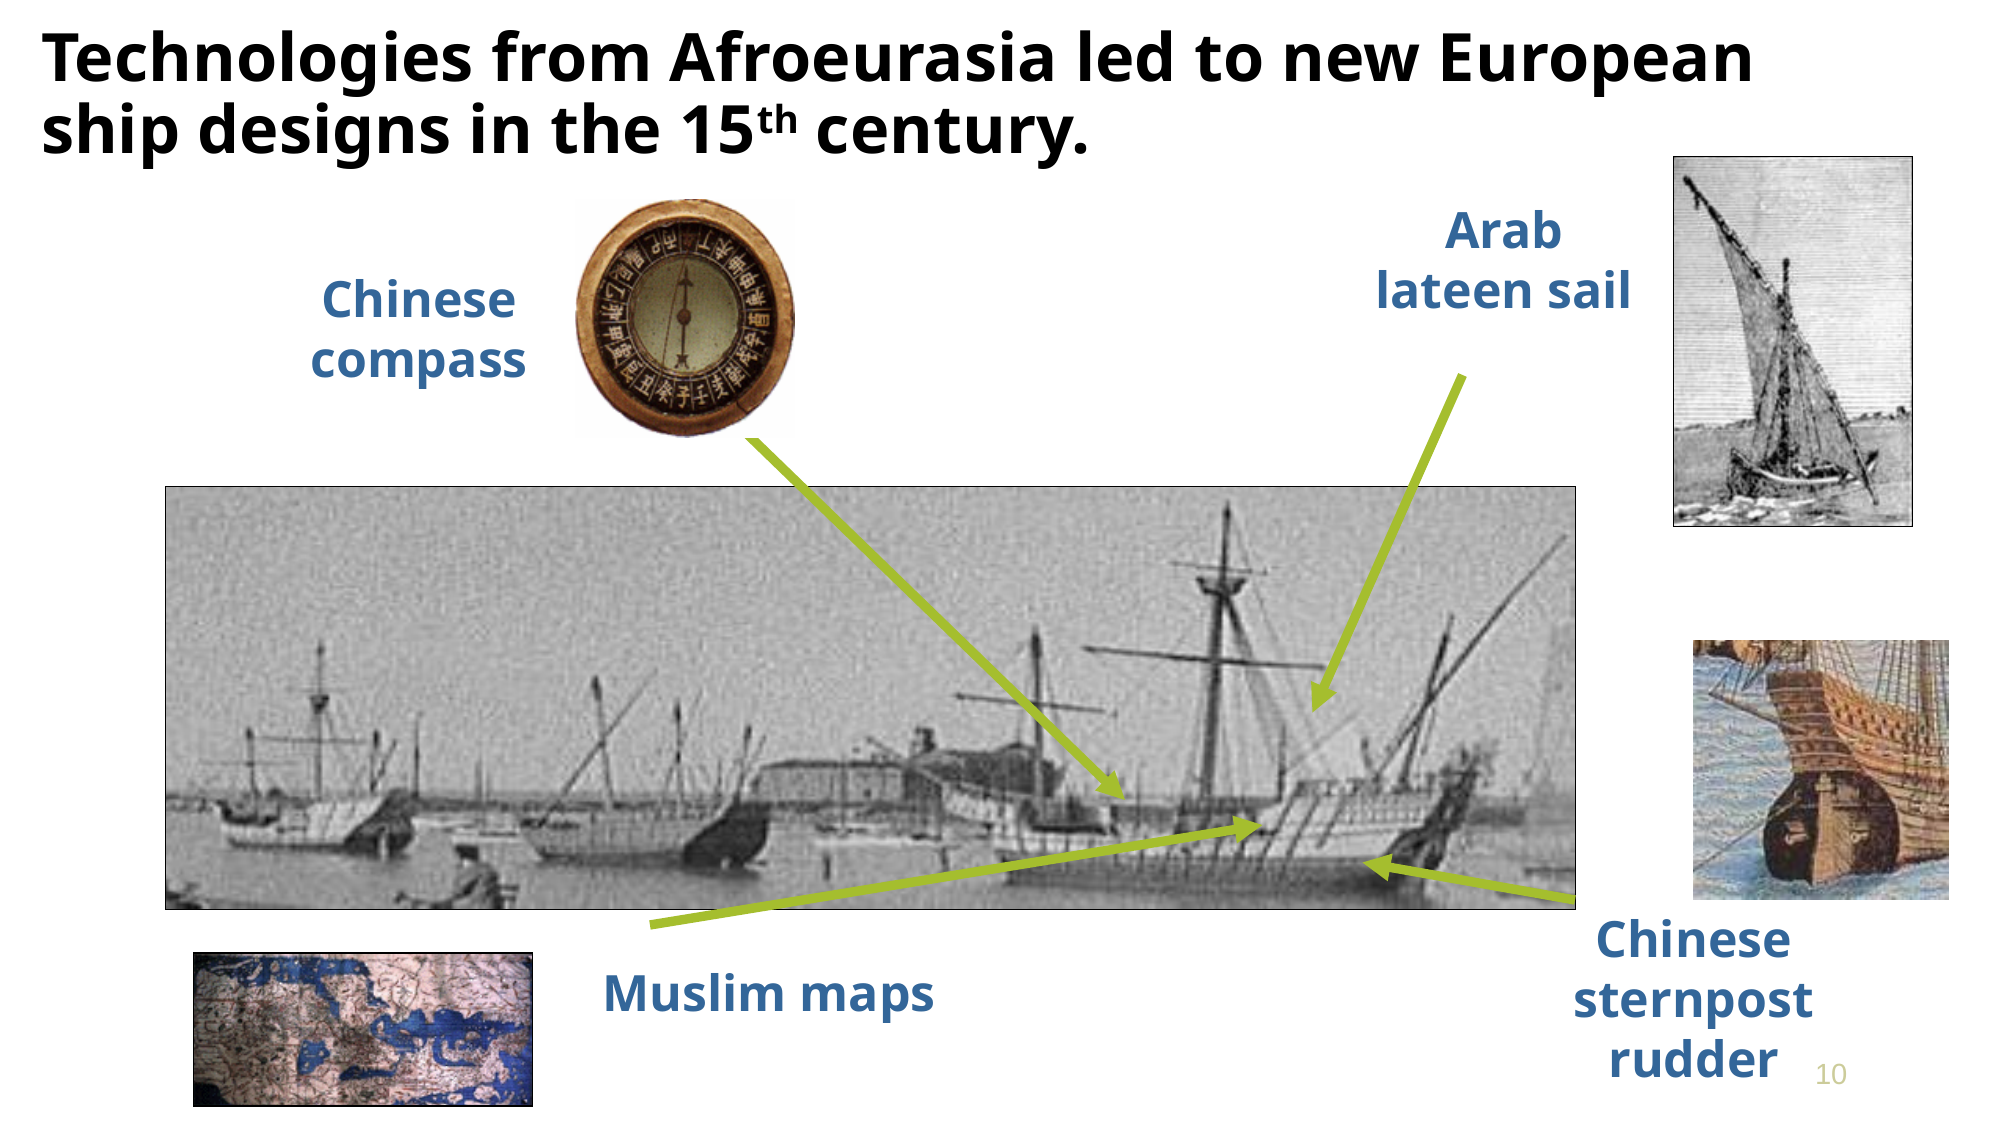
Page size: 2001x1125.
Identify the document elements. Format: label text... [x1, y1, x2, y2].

text_box Chinese compass [276, 260, 562, 396]
text_box Arab lateen sail [1347, 190, 1661, 326]
picture [1693, 640, 1949, 900]
text_box Muslim maps [533, 953, 1007, 1029]
slide_number 10 [1412, 1042, 1863, 1103]
picture [194, 953, 532, 1106]
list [1672, 156, 1913, 527]
picture [574, 199, 795, 438]
picture [166, 487, 1575, 909]
title Technologies from Afroeurasia led to new European ship designs in the 15th century. [26, 0, 1863, 192]
text_box Chinese sternpost rudder [1513, 899, 1875, 1095]
